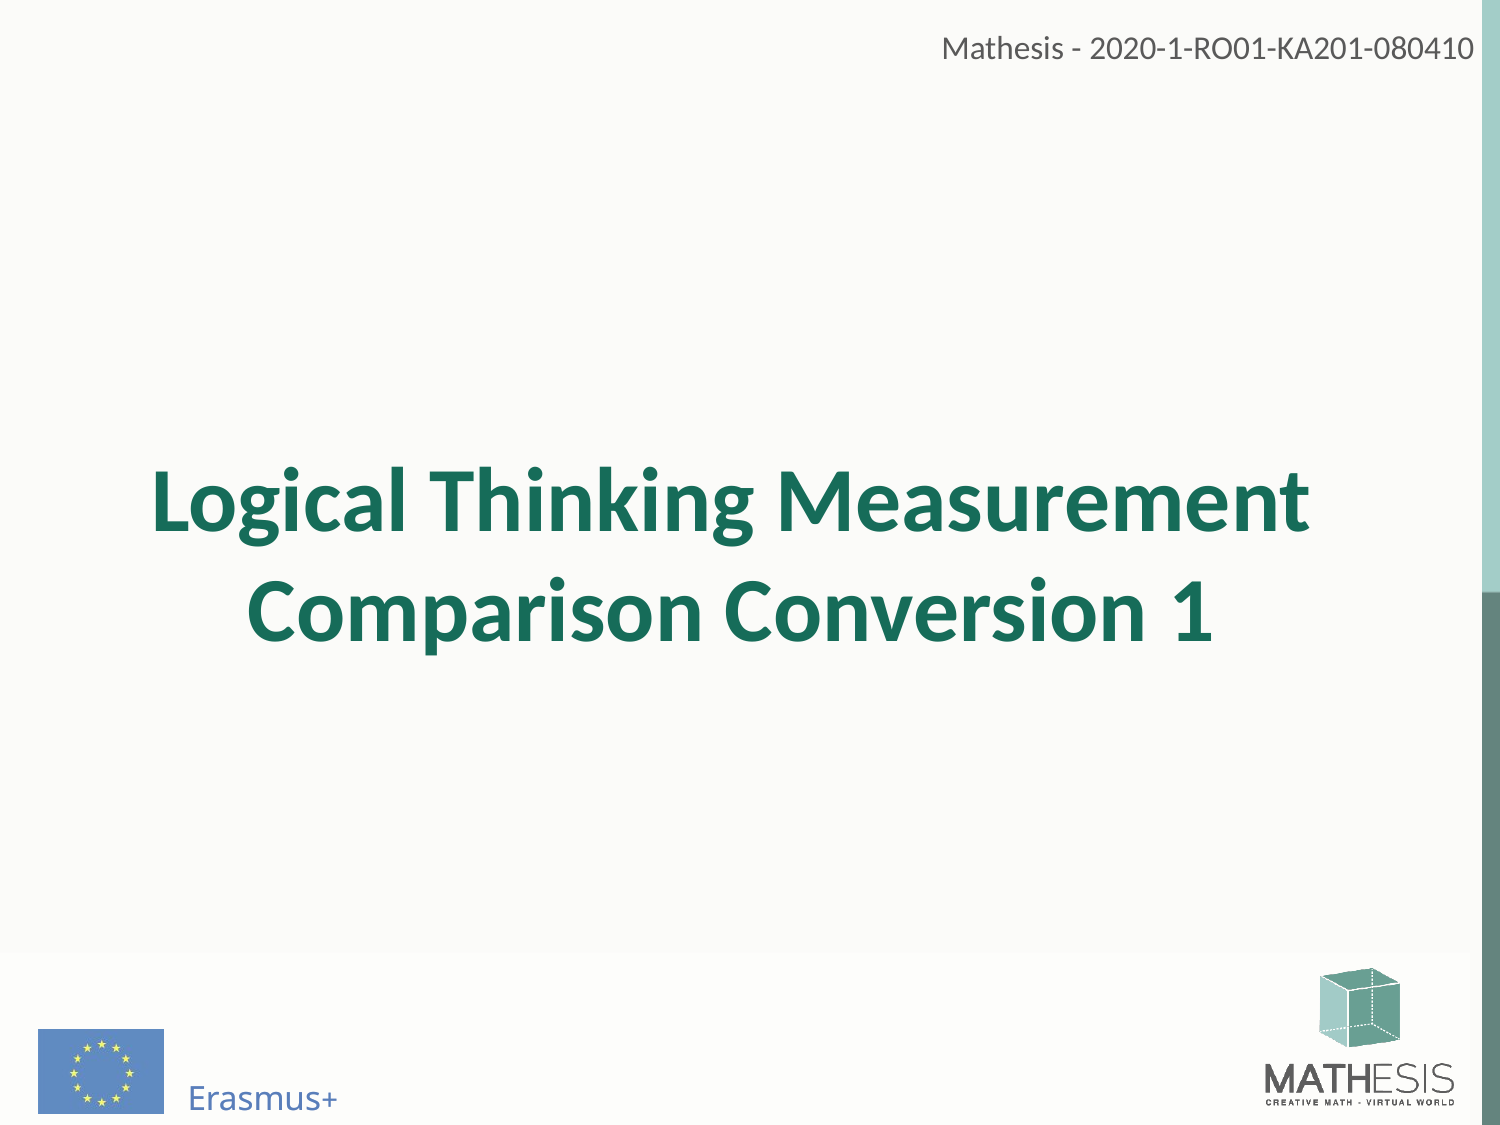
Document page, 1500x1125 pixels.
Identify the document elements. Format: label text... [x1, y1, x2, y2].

title Logical Thinking Measurement Comparison Conversion 1 [53, 432, 1411, 674]
